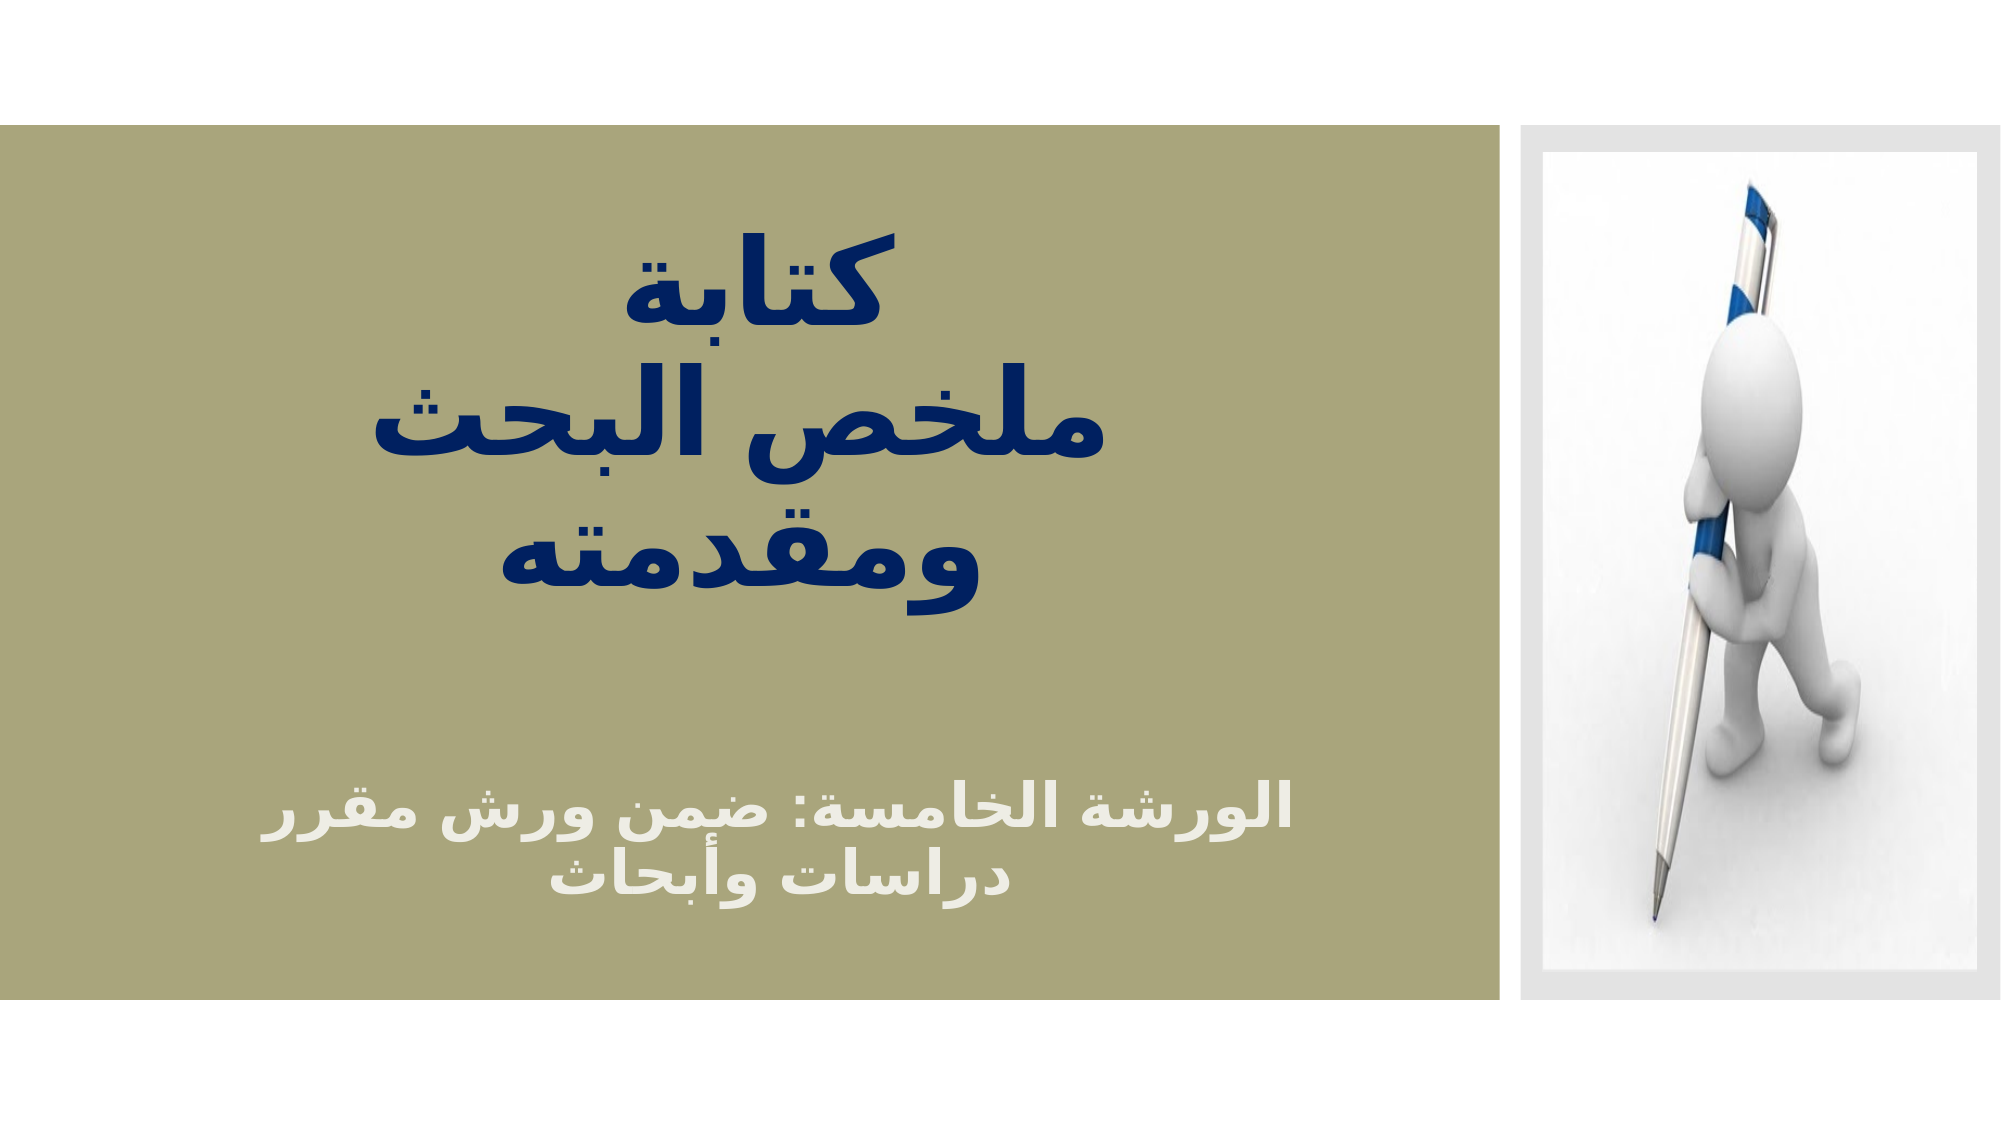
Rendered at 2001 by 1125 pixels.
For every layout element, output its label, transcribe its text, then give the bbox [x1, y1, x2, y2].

subtitle الورشة الخامسة: ضمن ورش مقرر دراسات وأبحاث [180, 766, 1381, 917]
picture [1542, 151, 1978, 972]
title كتابة ملخص البحث ومقدمته [107, 213, 1376, 621]
